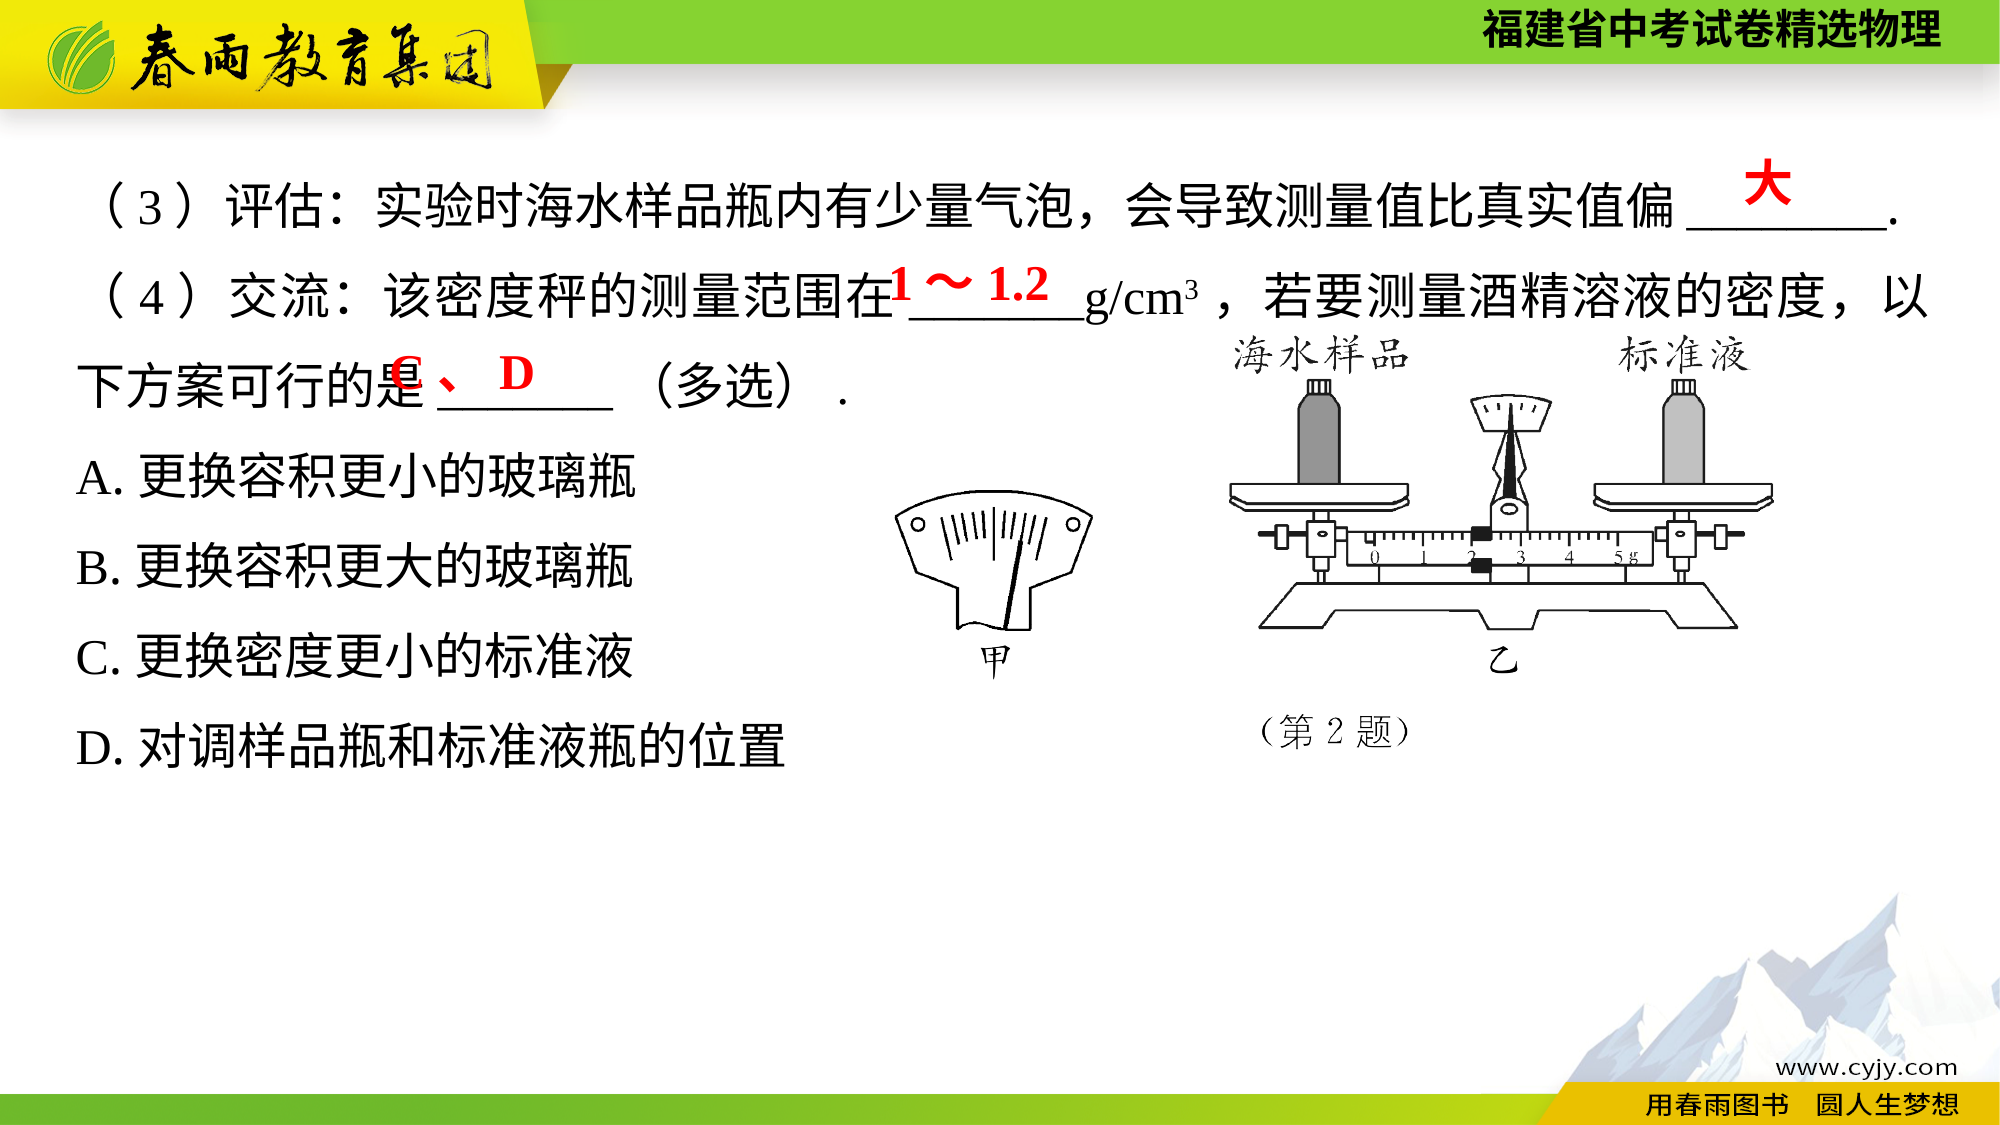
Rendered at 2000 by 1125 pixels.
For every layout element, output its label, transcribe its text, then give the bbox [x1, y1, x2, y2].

picture [0, 0, 2000, 1125]
text_box 1～1.2 [811, 243, 1065, 319]
list （3）评估：实验时海水样品瓶内有少量气泡，会导致测量值比真实值偏________. （4）交流：该密度秤的测量范围在_______g/cm3，若要测量酒精溶液的密度，以下方案可行的是_______（多选）. A.更换容积更小的玻璃瓶 B.更换容积更大的玻璃瓶 C.更换密度更小的标准液 D.对调样品瓶和标准液瓶的位置 [60, 137, 1945, 789]
text_box 大 [1679, 144, 1859, 219]
text_box C、D [374, 332, 550, 408]
